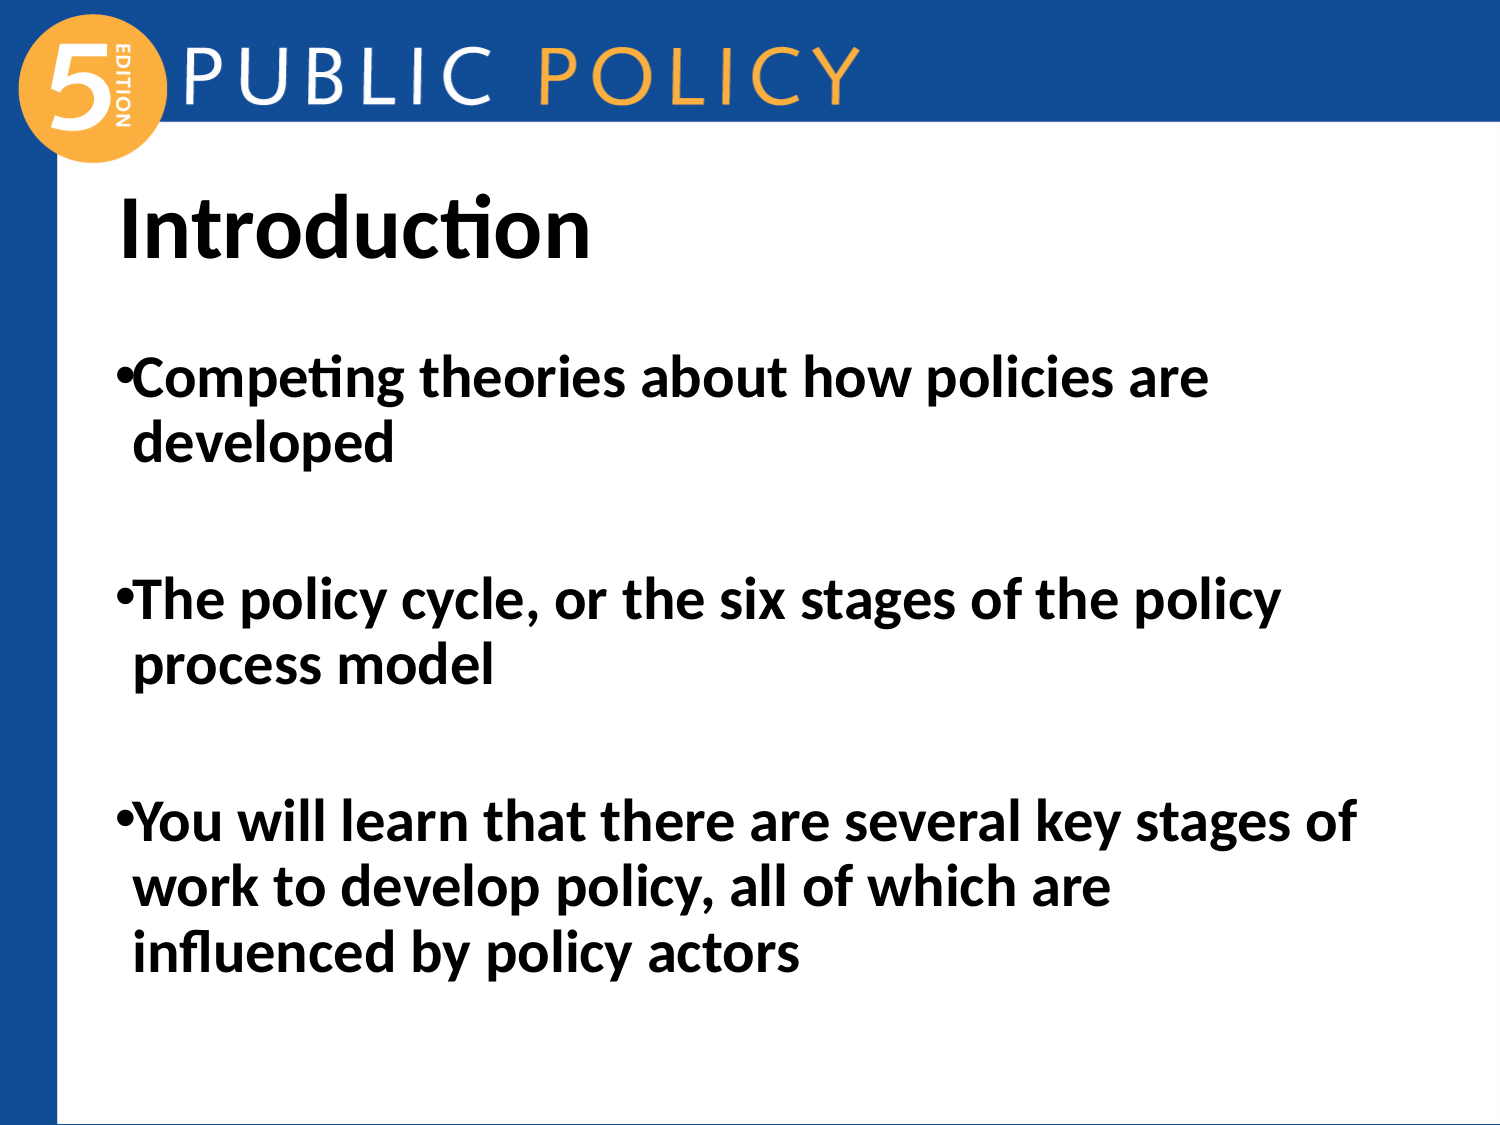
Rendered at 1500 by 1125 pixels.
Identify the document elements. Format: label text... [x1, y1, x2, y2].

picture [0, 0, 1500, 1125]
list Competing theories about how policies are developed The policy cycle, or the six stages of the policy process model You will learn that there are several key stages of work to develop policy, all of which are influenced by policy actors [99, 337, 1397, 1000]
title Introduction [103, 120, 1397, 337]
